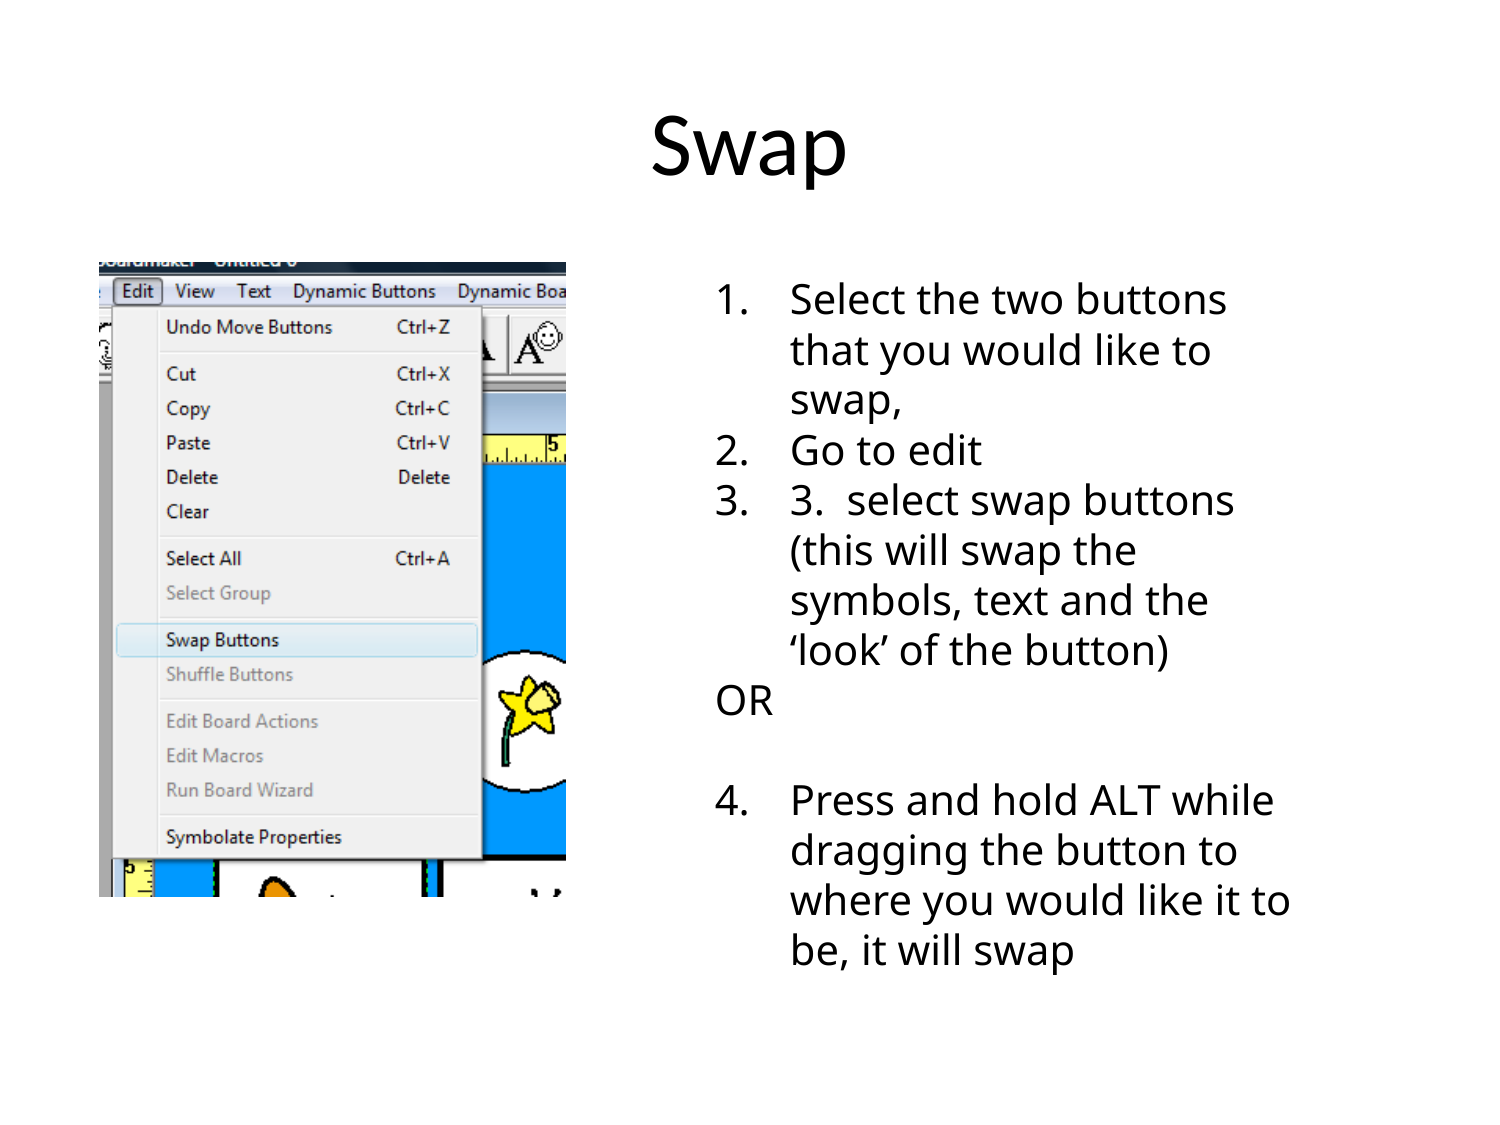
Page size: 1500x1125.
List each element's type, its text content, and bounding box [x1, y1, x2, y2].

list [99, 262, 566, 898]
title Swap [75, 45, 1425, 233]
text_box Select the two buttons that you would like to swap, Go to edit 3. select swap buttons (this will swap the symbols, text and the ‘look’ of the button) OR Press and hold ALT while dragging the button to where you would like it to be, it will swap [699, 265, 1313, 982]
